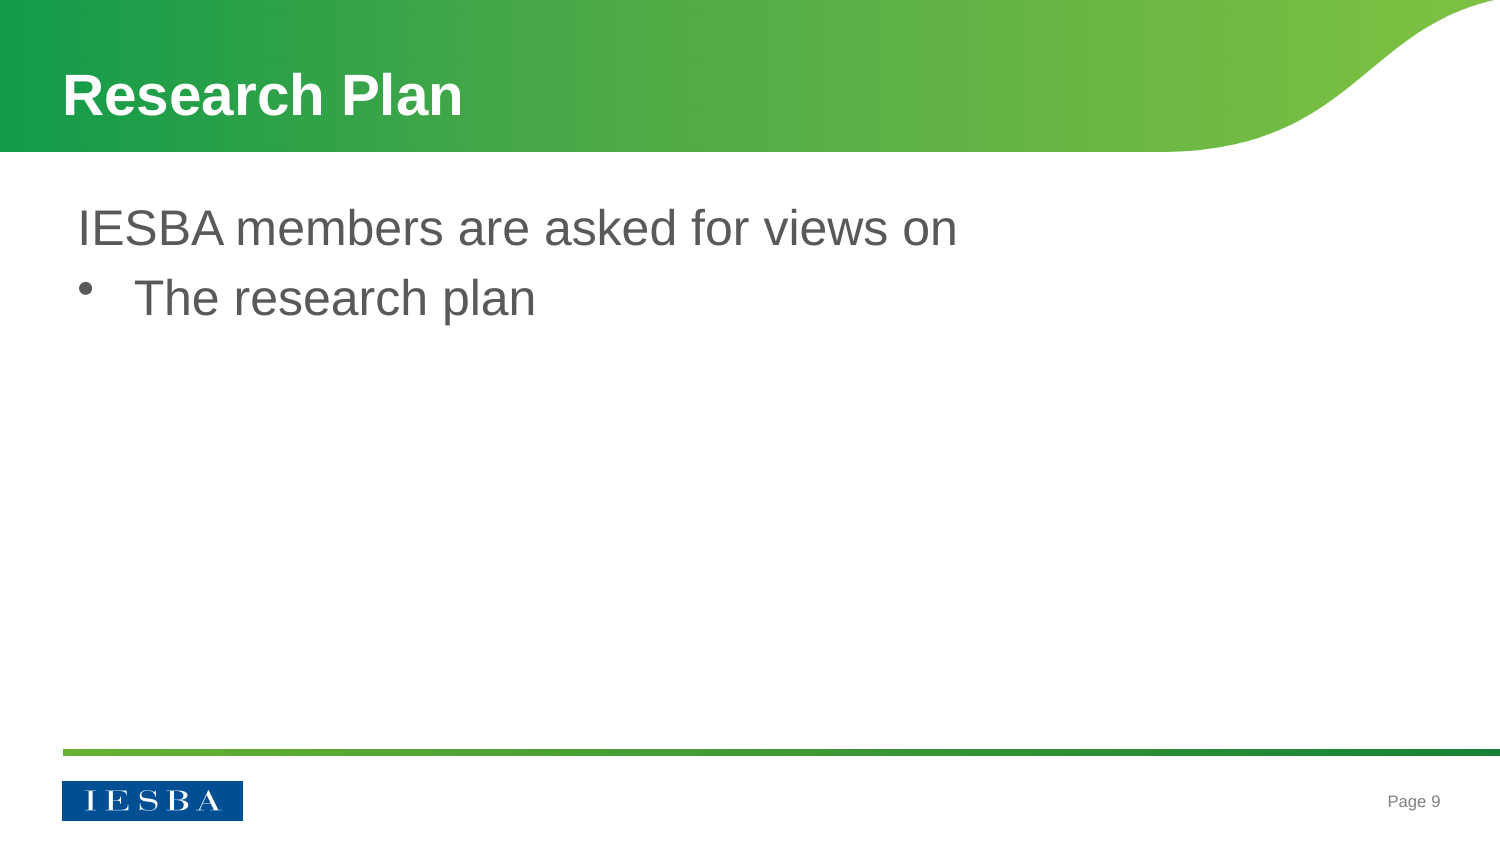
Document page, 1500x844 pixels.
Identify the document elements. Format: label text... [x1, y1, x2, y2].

picture [0, 0, 1497, 152]
list IESBA members are asked for views on The research plan [62, 187, 1450, 694]
picture [62, 781, 243, 821]
title Research Plan [62, 59, 1300, 125]
